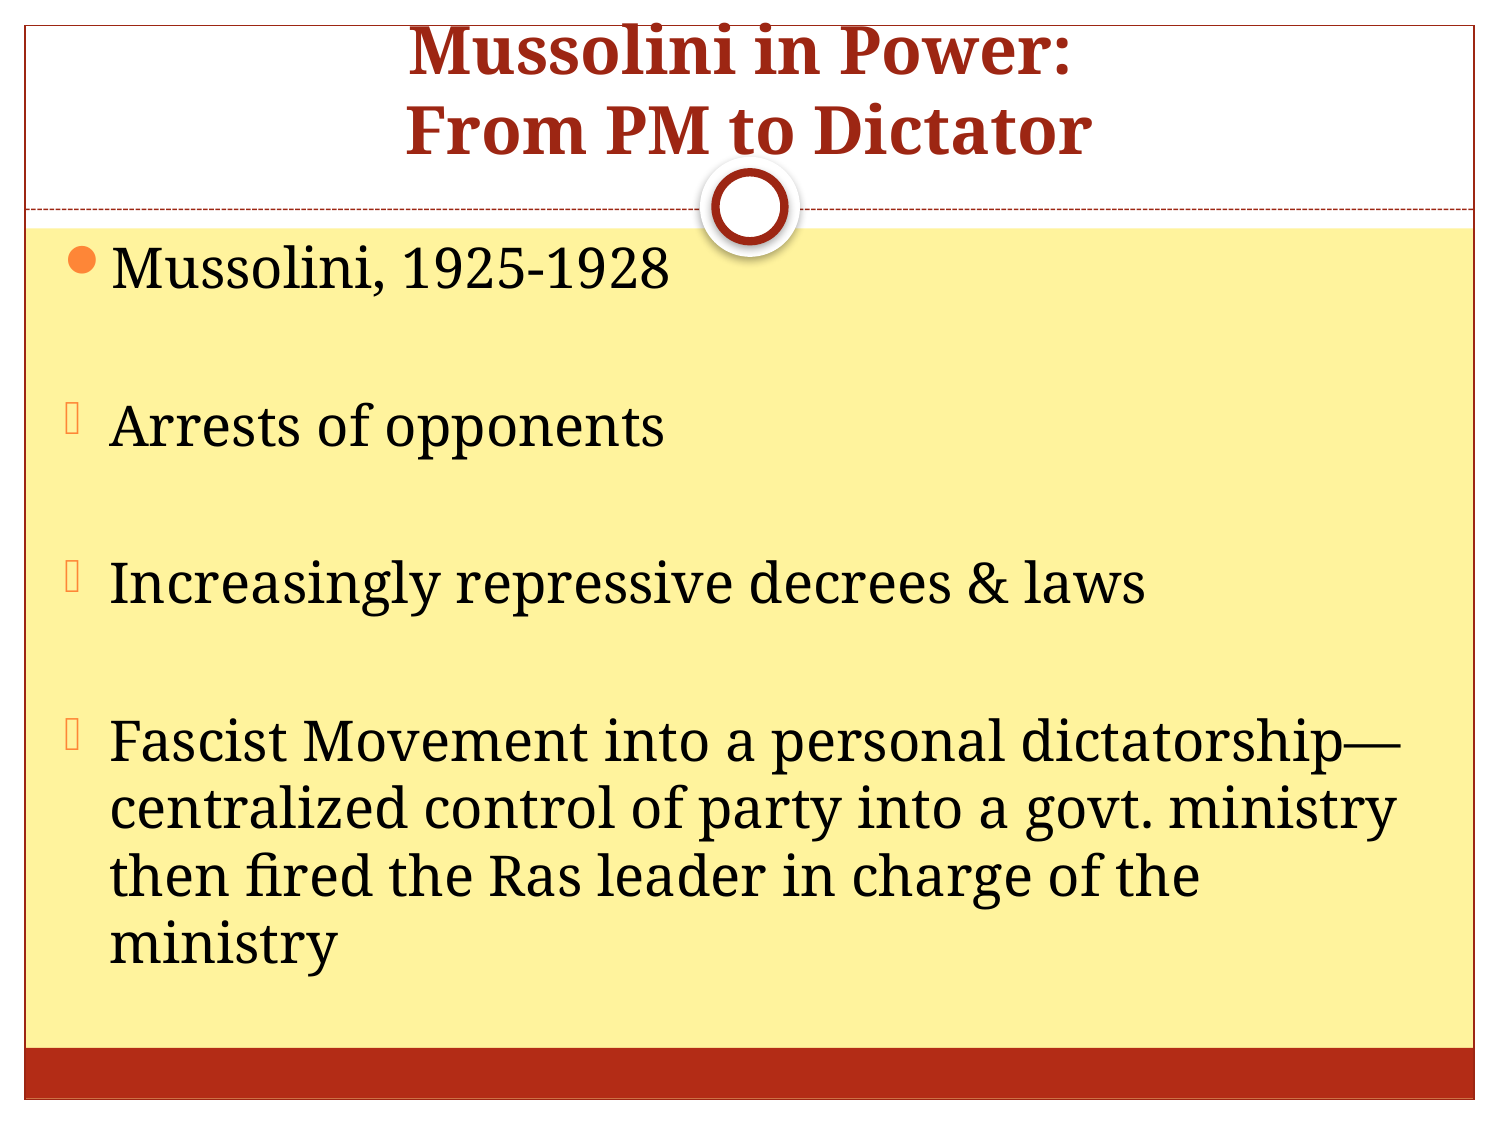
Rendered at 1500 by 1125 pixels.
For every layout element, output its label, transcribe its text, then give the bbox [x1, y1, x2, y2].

list Mussolini, 1925-1928 Arrests of opponents Increasingly repressive decrees & laws Fascist Movement into a personal dictatorship—centralized control of party into a govt. ministry then fired the Ras leader in charge of the ministry [49, 224, 1445, 1050]
title Mussolini in Power: From PM to Dictator [49, 0, 1450, 175]
